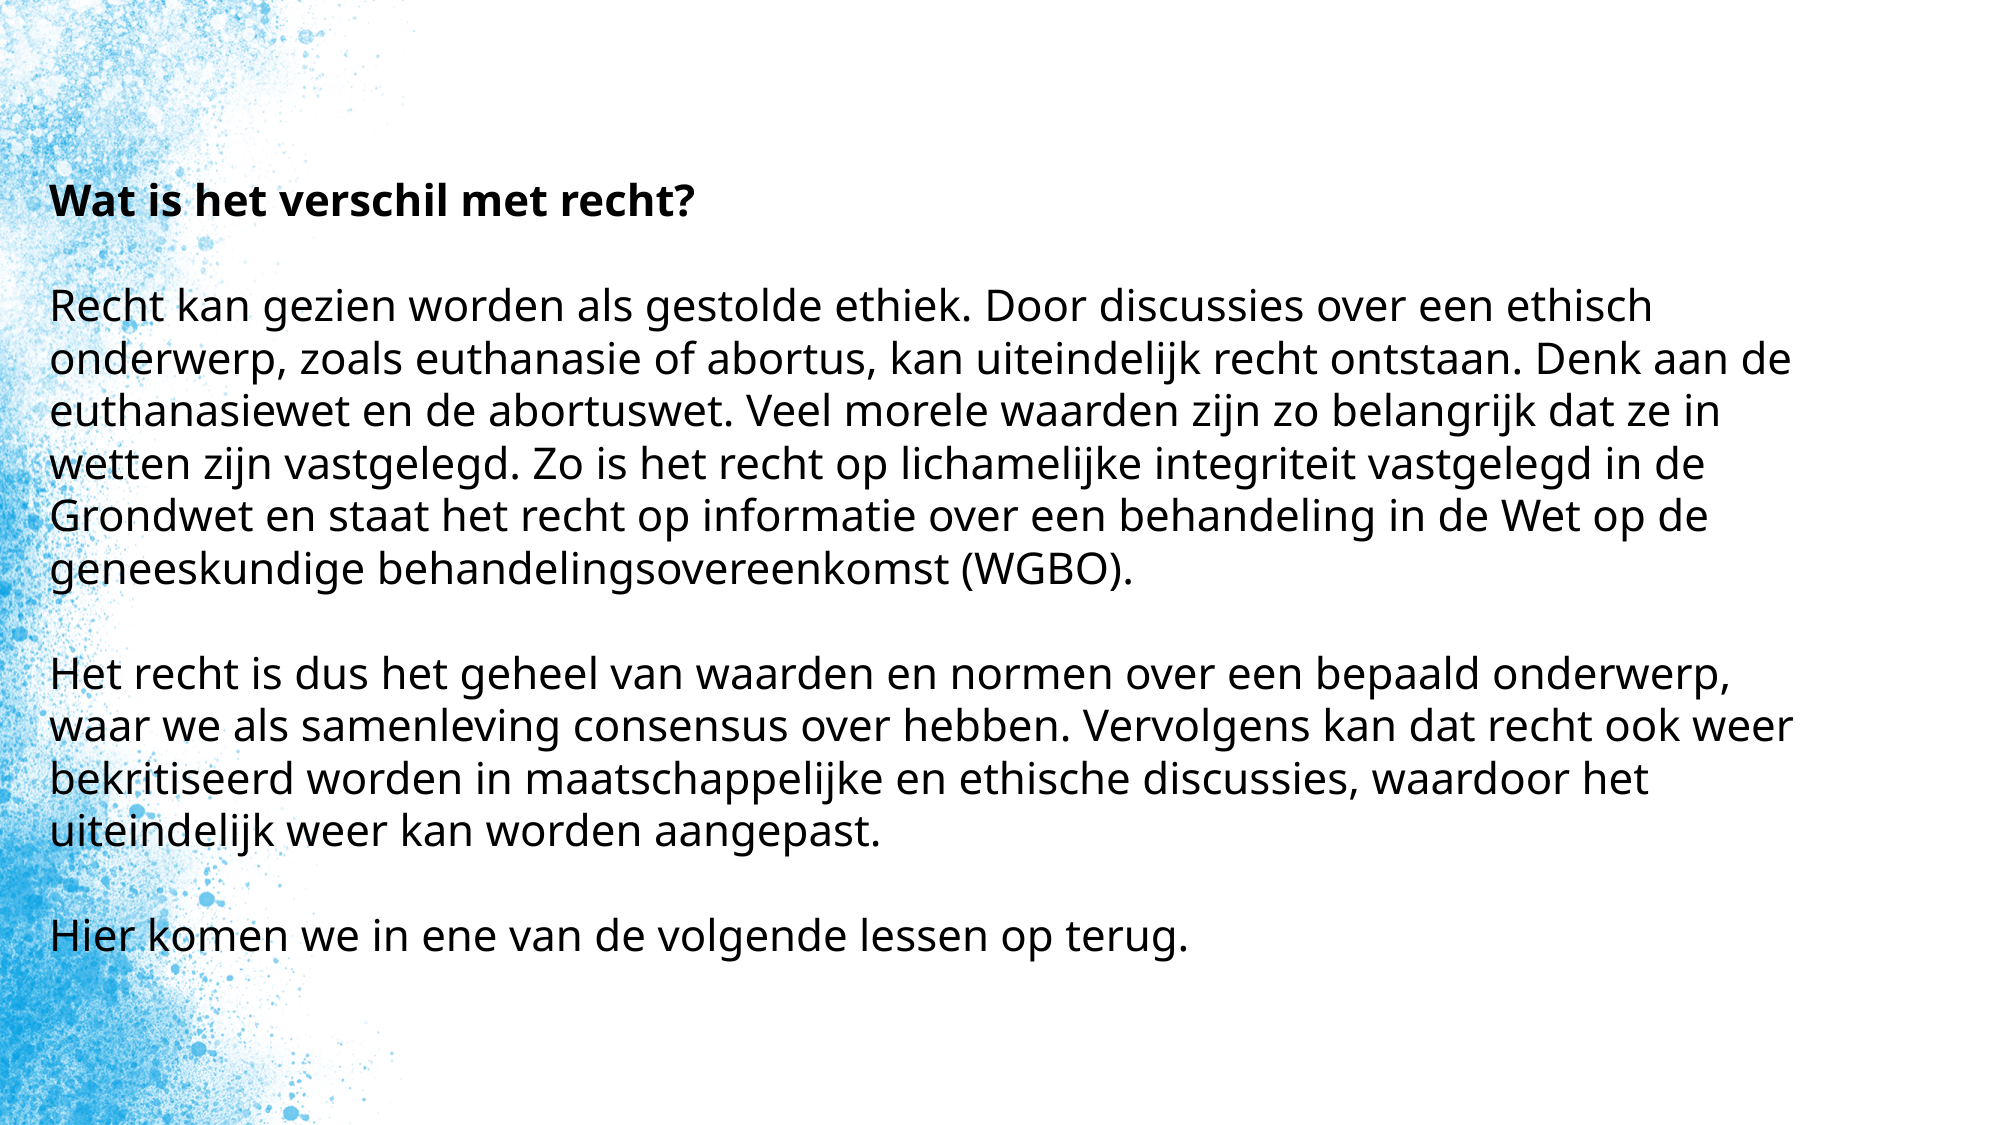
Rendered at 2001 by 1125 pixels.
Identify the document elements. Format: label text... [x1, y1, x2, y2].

picture [0, 0, 415, 1125]
text_box Wat is het verschil met recht? Recht kan gezien worden als gestolde ethiek. Door discussies over een ethisch onderwerp, zoals euthanasie of abortus, kan uiteindelijk recht ontstaan. Denk aan de euthanasiewet en de abortuswet. Veel morele waarden zijn zo belangrijk dat ze in wetten zijn vastgelegd. Zo is het recht op lichamelijke integriteit vastgelegd in de Grondwet en staat het recht op informatie over een behandeling in de Wet op de geneeskundige behandelingsovereenkomst (WGBO). Het recht is dus het geheel van waarden en normen over een bepaald onderwerp, waar we als samenleving consensus over hebben. Vervolgens kan dat recht ook weer bekritiseerd worden in maatschappelijke en ethische discussies, waardoor het uiteindelijk weer kan worden aangepast. Hier komen we in ene van de volgende lessen op terug. [34, 165, 1860, 968]
